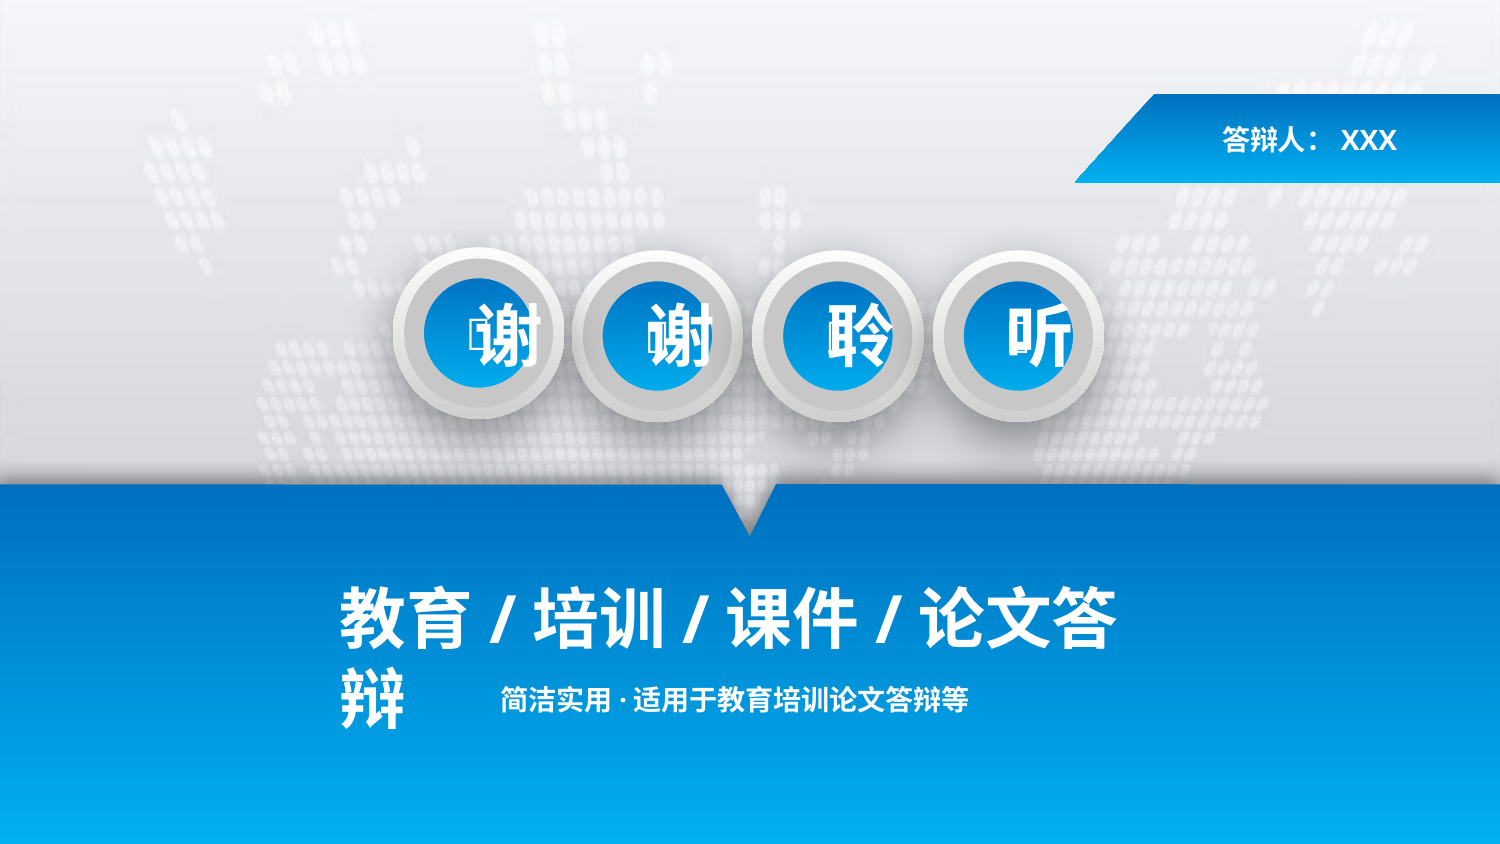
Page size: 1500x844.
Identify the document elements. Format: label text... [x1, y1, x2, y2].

text_box 简洁实用·适用于教育培训论文答辩等 [489, 676, 1010, 722]
text_box 教育/培训/课件/论文答辩 [325, 569, 1174, 745]
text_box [751, 250, 924, 423]
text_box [1074, 93, 1500, 183]
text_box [571, 250, 744, 423]
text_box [392, 246, 565, 420]
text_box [932, 250, 1105, 423]
text_box [0, 481, 1500, 844]
picture [0, 0, 1500, 531]
